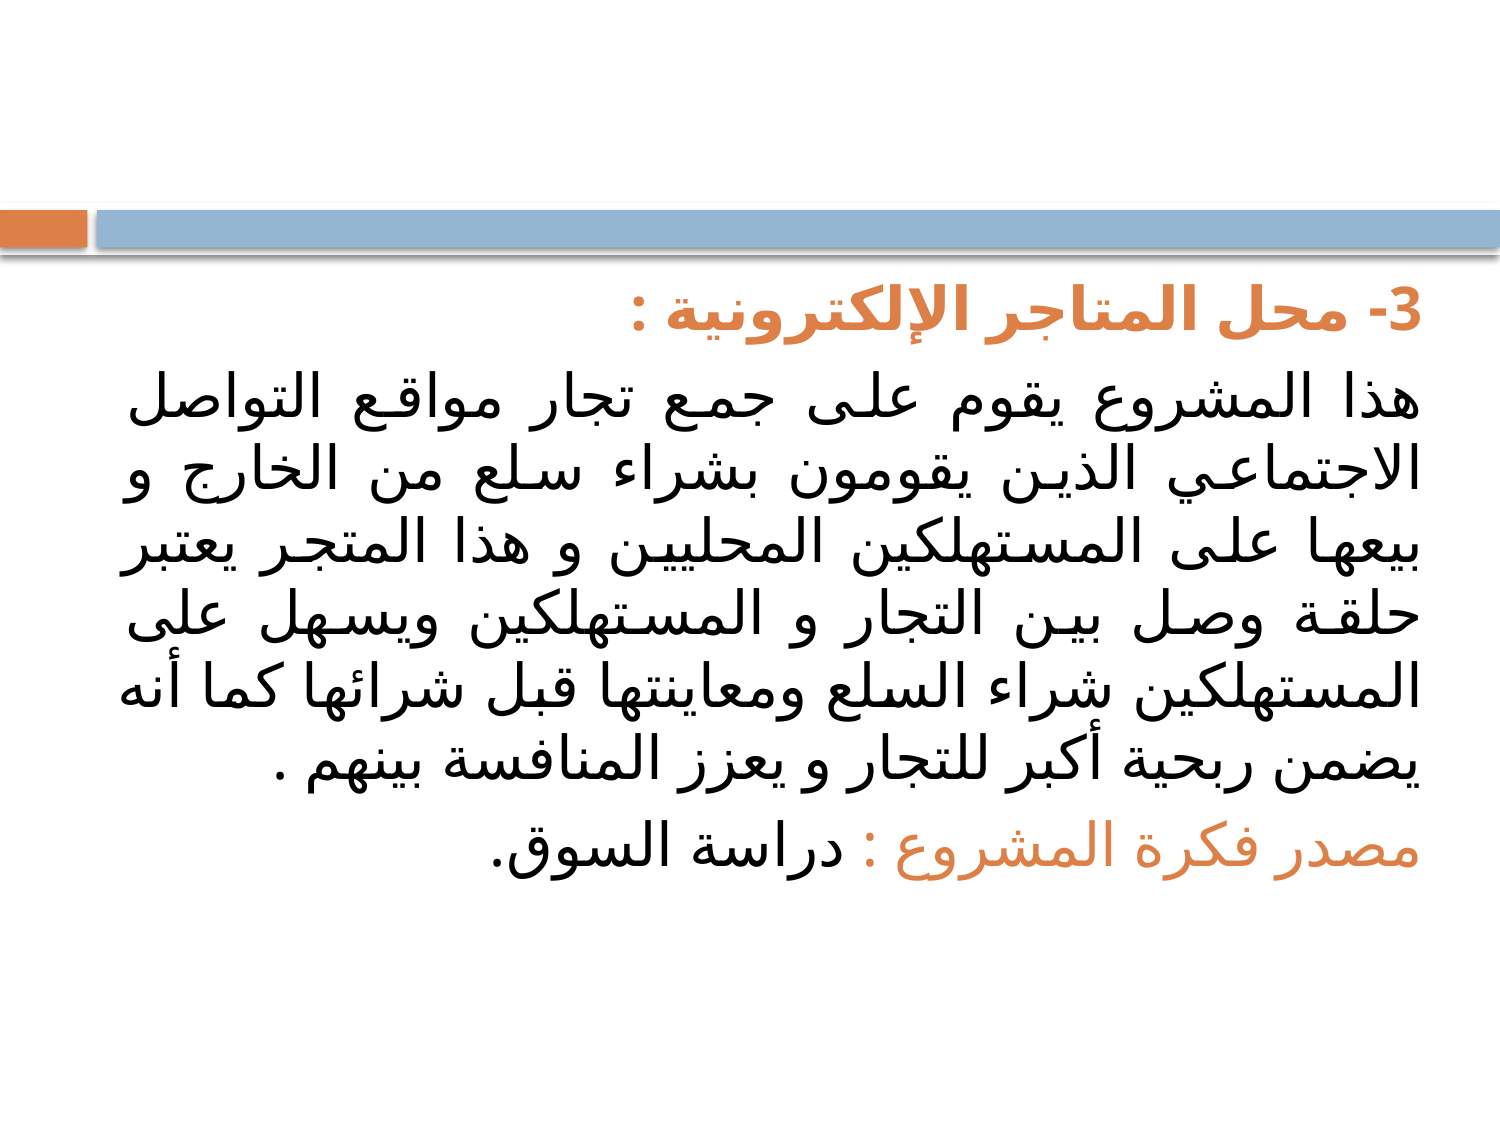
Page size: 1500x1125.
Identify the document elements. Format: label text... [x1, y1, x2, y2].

list 3- محل المتاجر الإلكترونية : هذا المشروع يقوم على جمع تجار مواقع التواصل الاجتماعي الذين يقومون بشراء سلع من الخارج و بيعها على المستهلكين المحليين و هذا المتجر يعتبر حلقة وصل بين التجار و المستهلكين ويسهل على المستهلكين شراء السلع ومعاينتها قبل شرائها كما أنه يضمن ربحية أكبر للتجار و يعزز المنافسة بينهم . مصدر فكرة المشروع : دراسة السوق. [100, 262, 1438, 1000]
